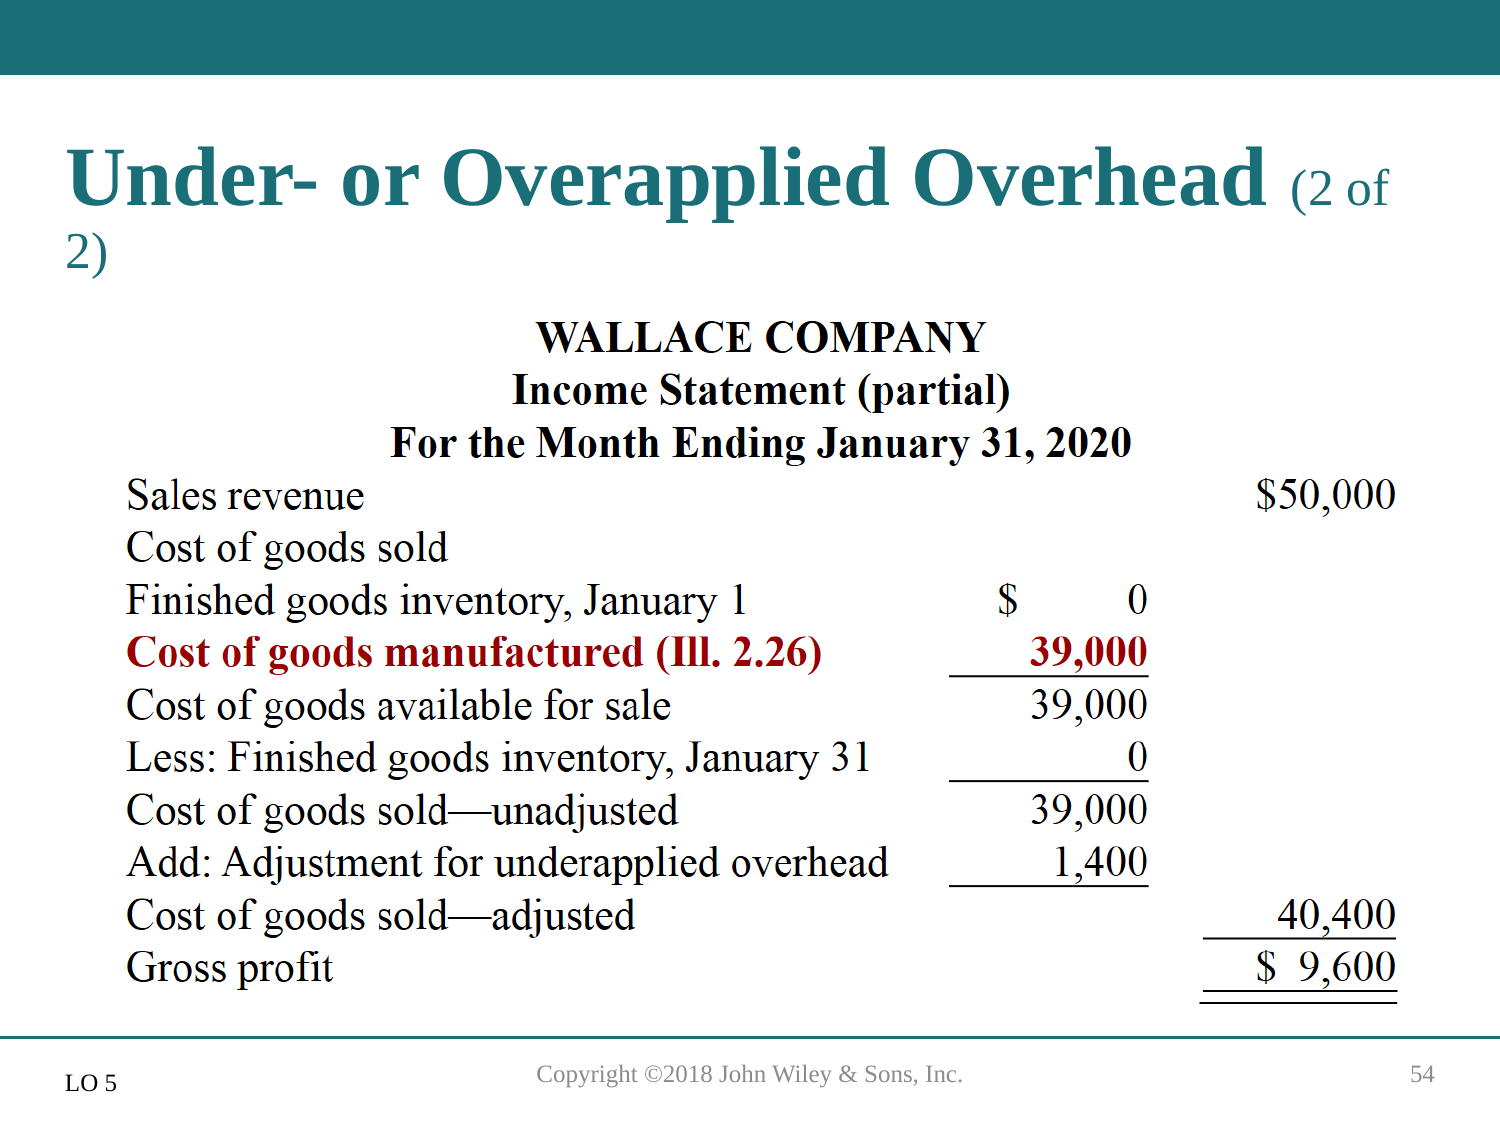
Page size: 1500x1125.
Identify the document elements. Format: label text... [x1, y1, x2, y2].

list L O 5 [50, 1062, 150, 1113]
slide_number 54 [1059, 1042, 1450, 1103]
title Under- or Overapplied Overhead (2 of 2) [50, 125, 1450, 288]
footer Copyright ©2018 John Wiley & Sons, Inc. [496, 1042, 1004, 1103]
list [124, 321, 1398, 1004]
